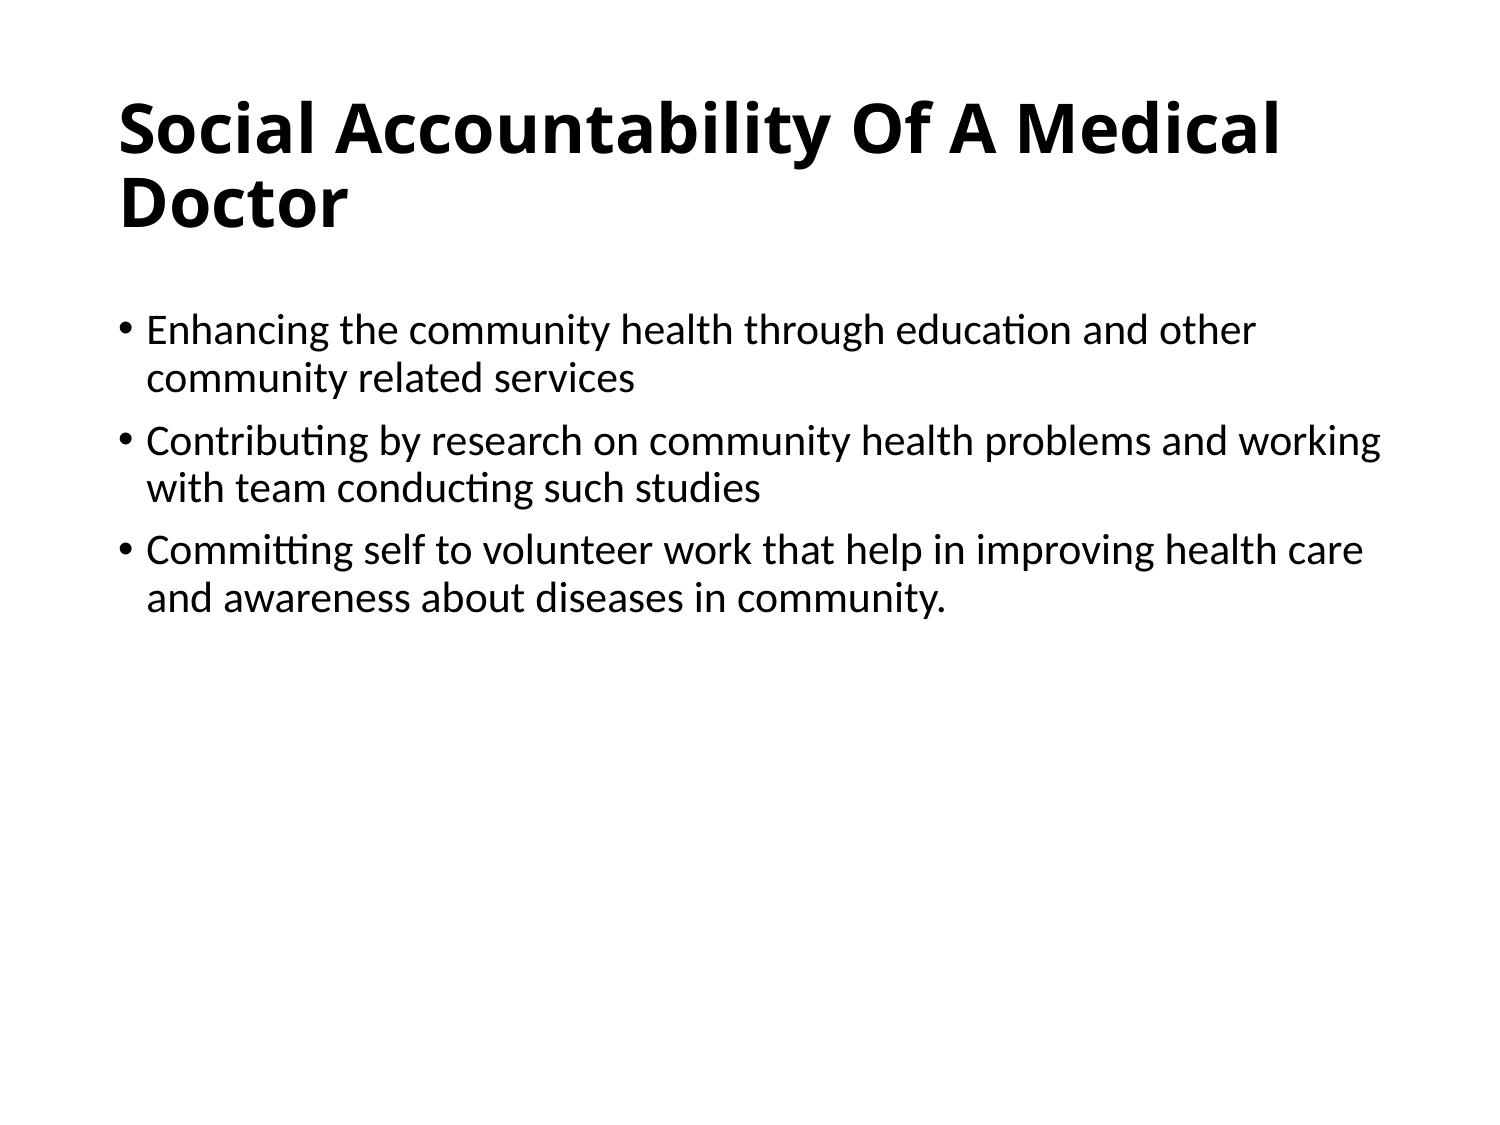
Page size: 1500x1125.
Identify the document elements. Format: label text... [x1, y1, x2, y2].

list Enhancing the community health through education and other community related services Contributing by research on community health problems and working with team conducting such studies Committing self to volunteer work that help in improving health care and awareness about diseases in community. [103, 299, 1397, 1014]
title Social Accountability Of A Medical Doctor [103, 59, 1397, 278]
